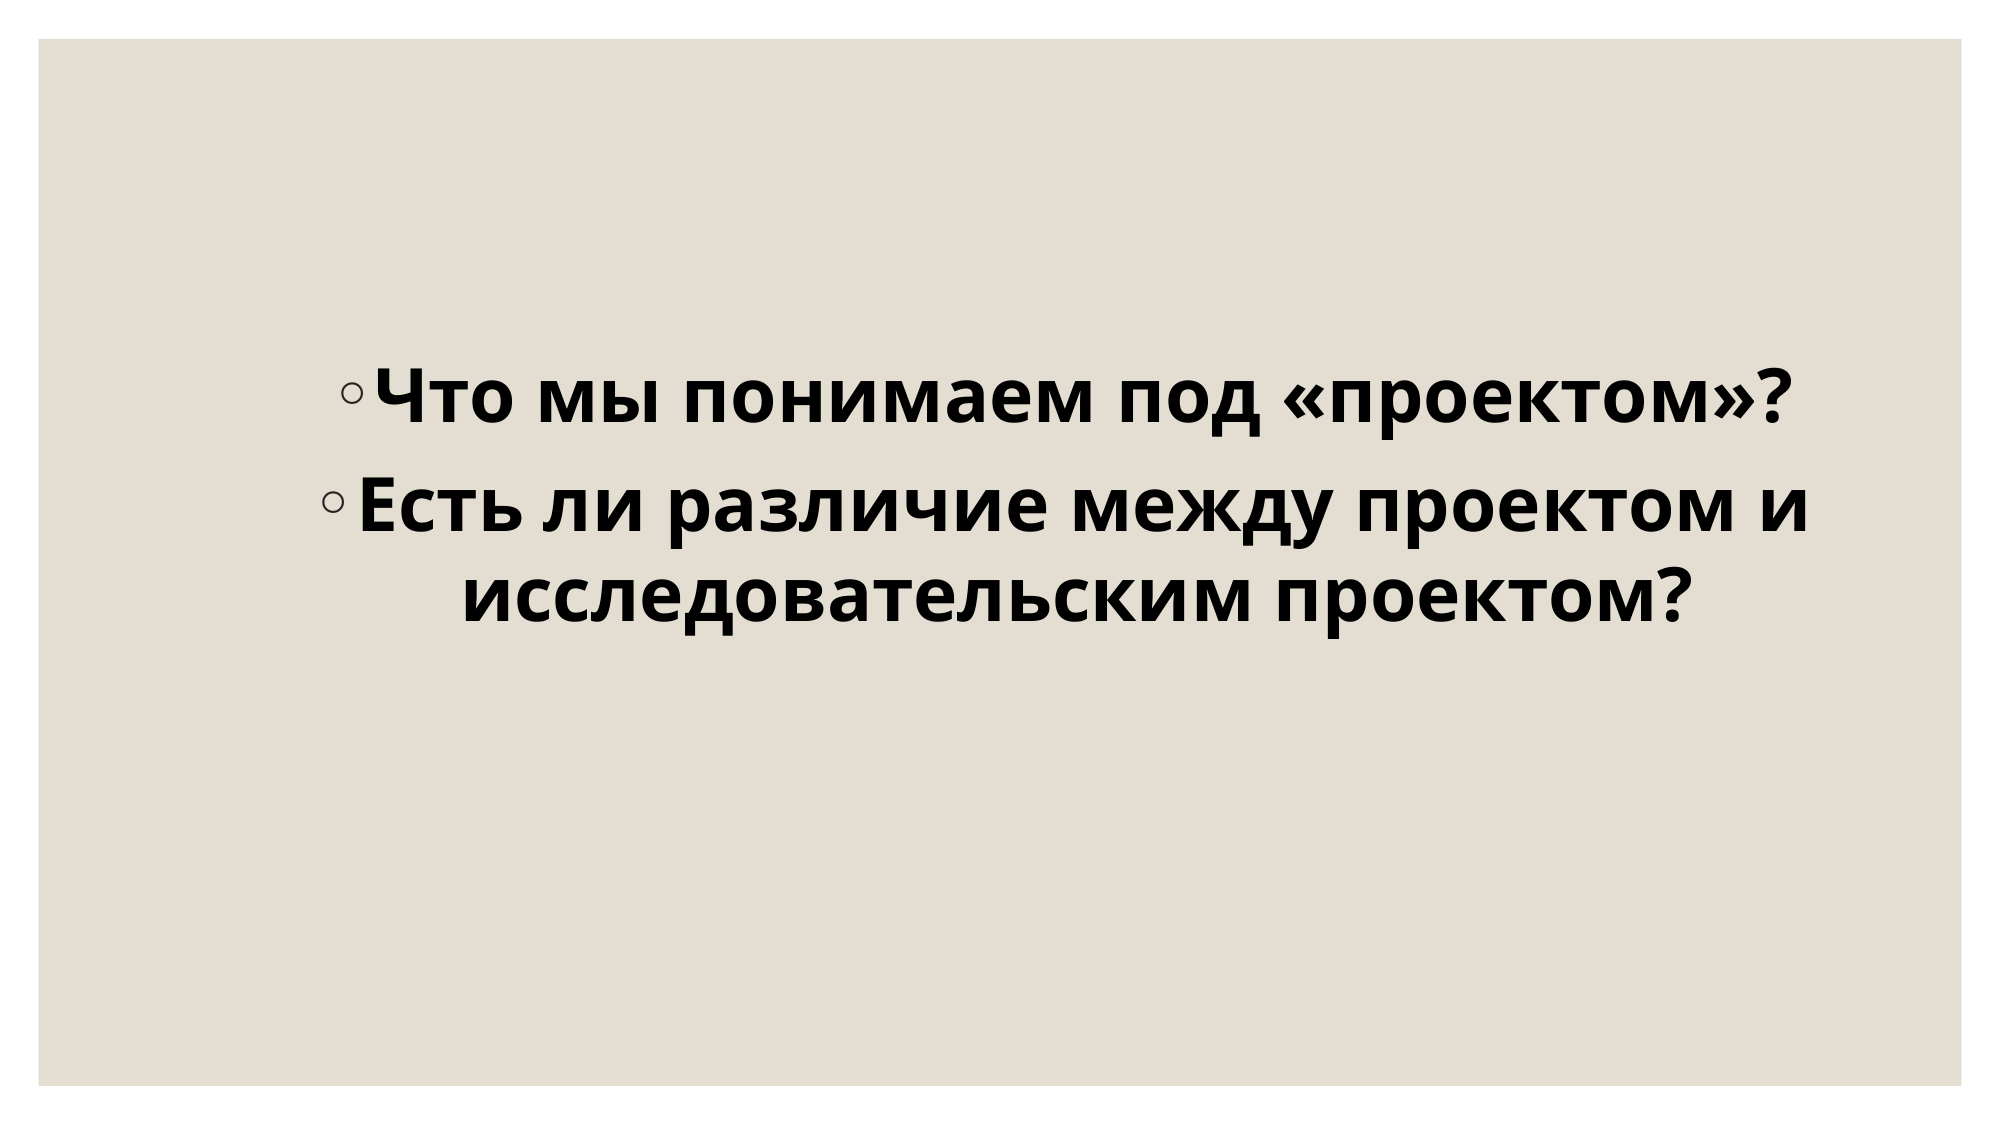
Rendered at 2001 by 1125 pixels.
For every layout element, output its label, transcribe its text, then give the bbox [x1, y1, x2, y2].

list Что мы понимаем под «проектом»? Есть ли различие между проектом и исследовательским проектом? [237, 339, 1888, 985]
